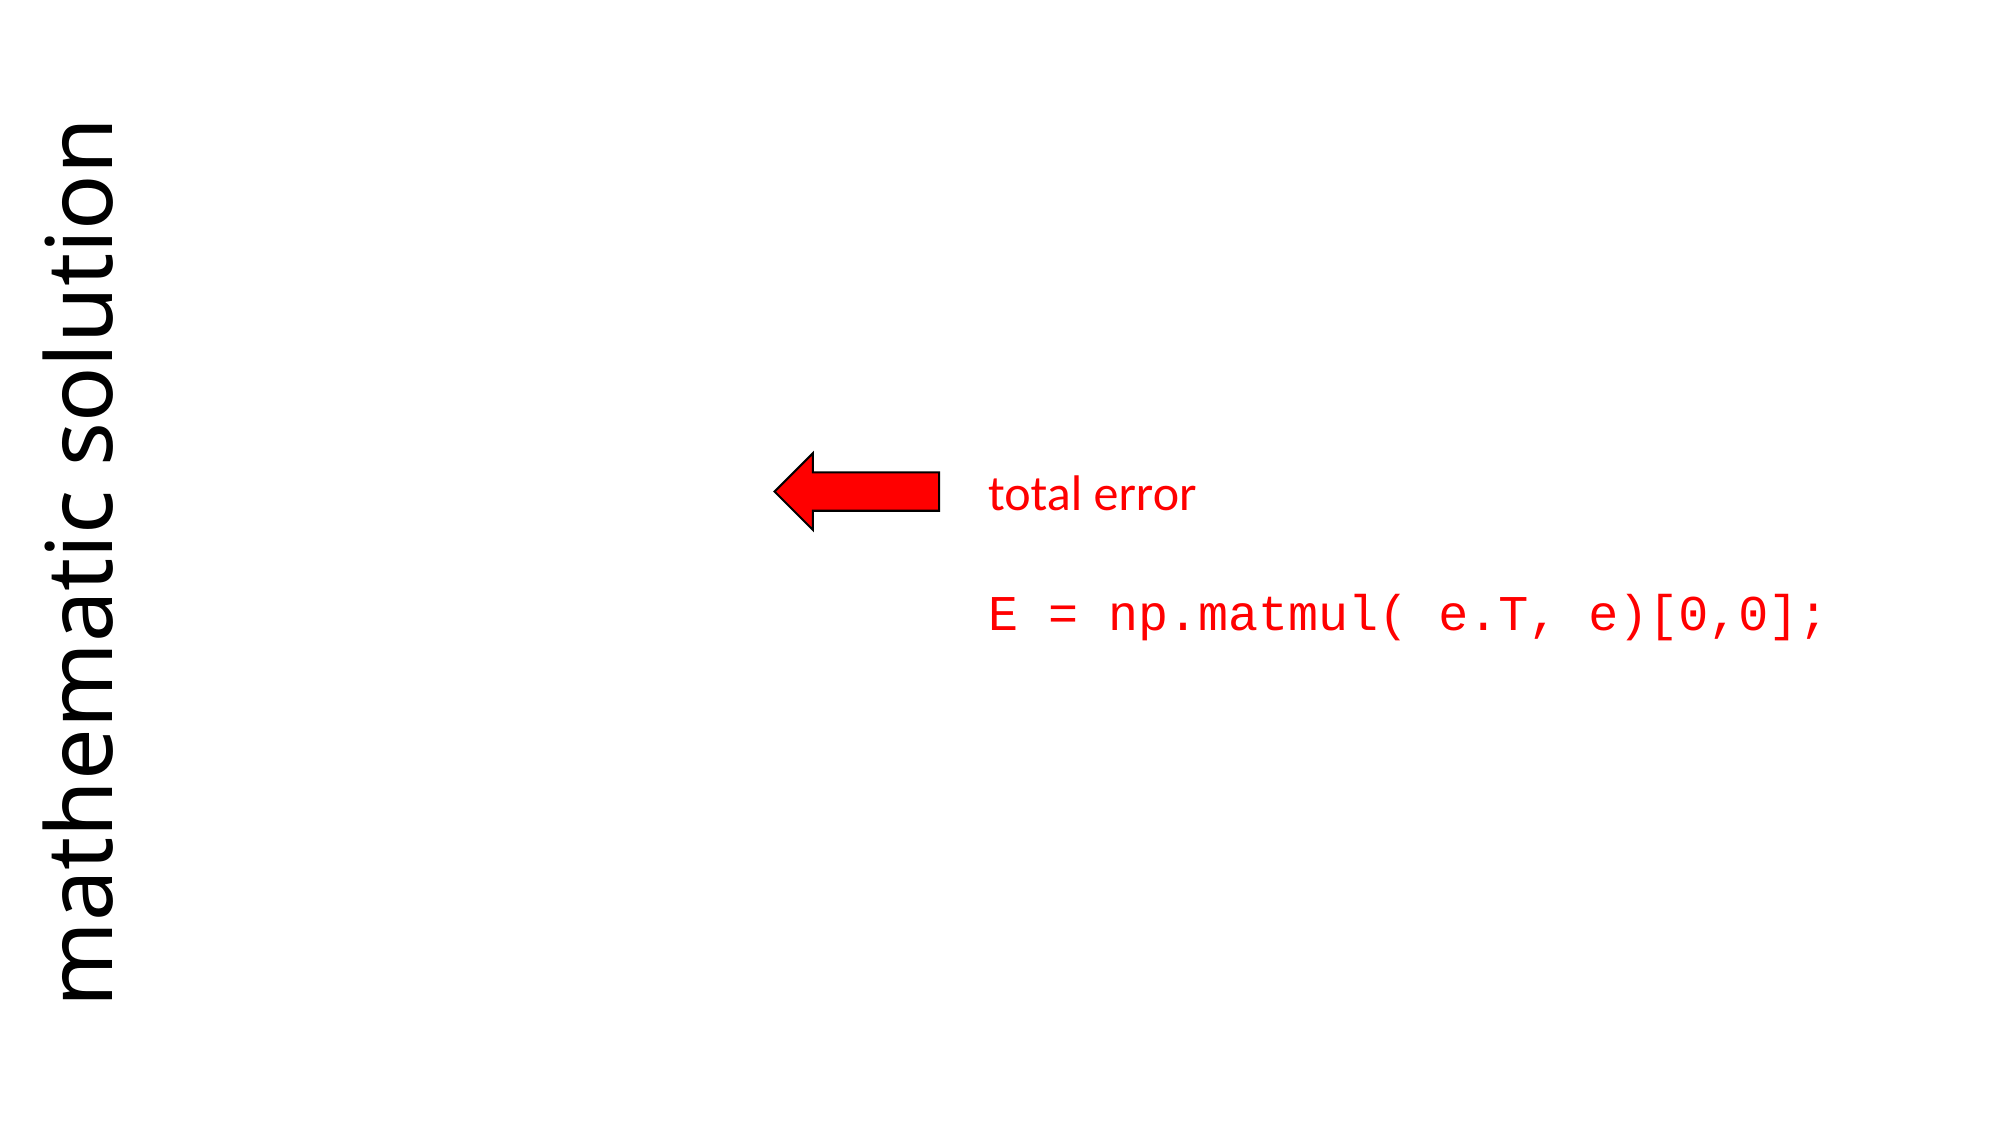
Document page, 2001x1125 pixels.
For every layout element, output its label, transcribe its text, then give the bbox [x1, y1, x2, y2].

text_box total error E = np.matmul( e.T, e)[0,0]; [973, 453, 1843, 648]
title mathematic solution [0, 0, 166, 1125]
text_box [773, 450, 941, 533]
